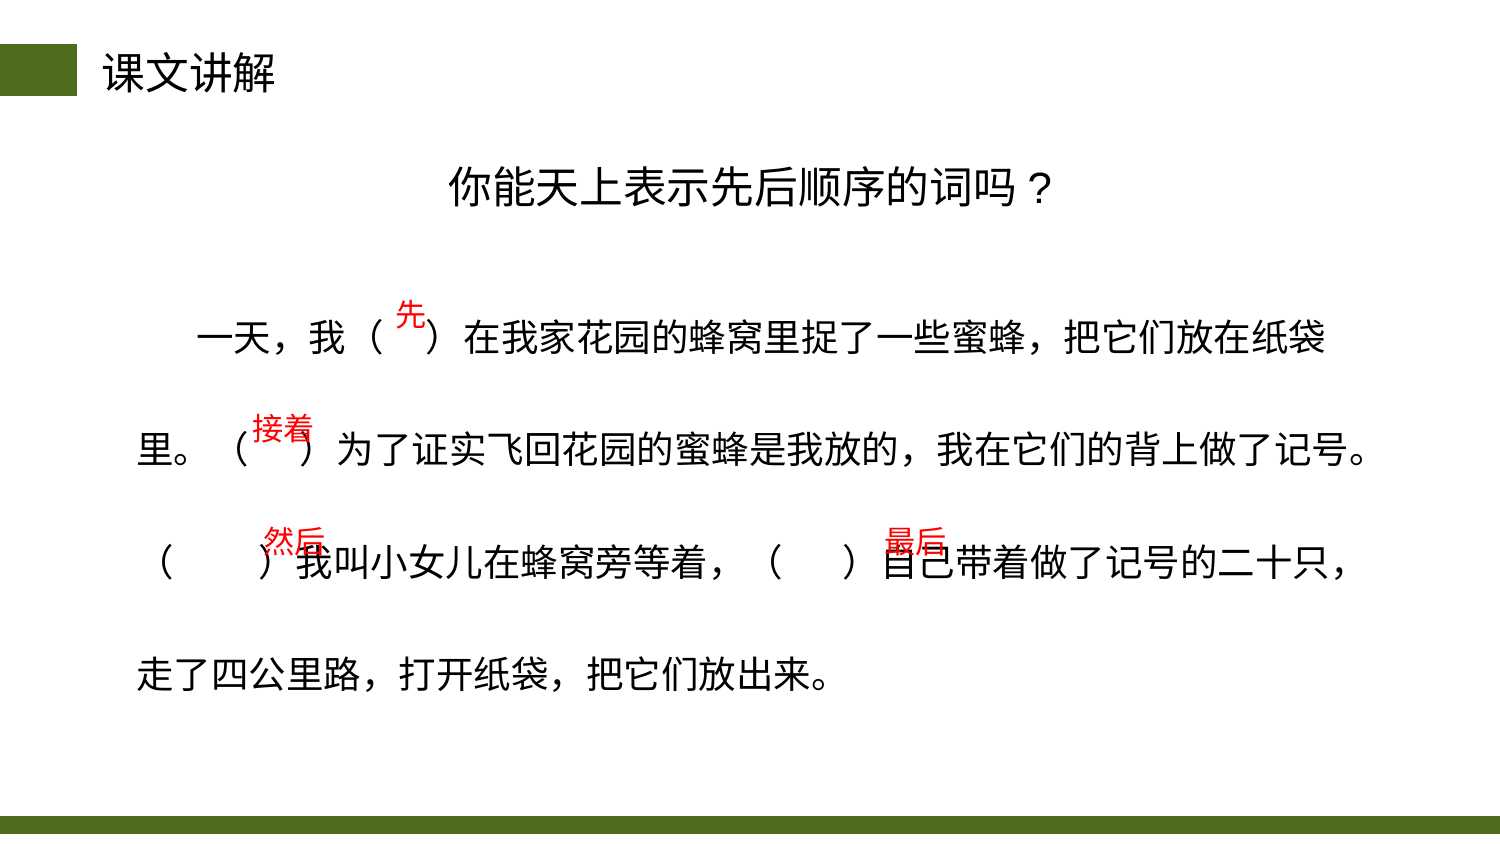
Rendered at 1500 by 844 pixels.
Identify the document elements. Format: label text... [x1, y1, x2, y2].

text_box 然后 [251, 516, 338, 566]
text_box 最后 [873, 517, 959, 566]
text_box 接着 [241, 403, 327, 452]
text_box 你能天上表示先后顺序的词吗? [437, 153, 1063, 218]
text_box 一天，我（ ）在我家花园的蜂窝里捉了一些蜜蜂，把它们放在纸袋里。（ ）为了证实飞回花园的蜜蜂是我放的，我在它们的背上做了记号。（ ）我叫小女儿在蜂窝旁等着，（ ）自己带着做了记号的二十只，走了四公里路，打开纸袋，把它们放出来。 [124, 240, 1363, 703]
text_box 先 [384, 289, 439, 339]
text_box 课文讲解 [90, 40, 368, 104]
